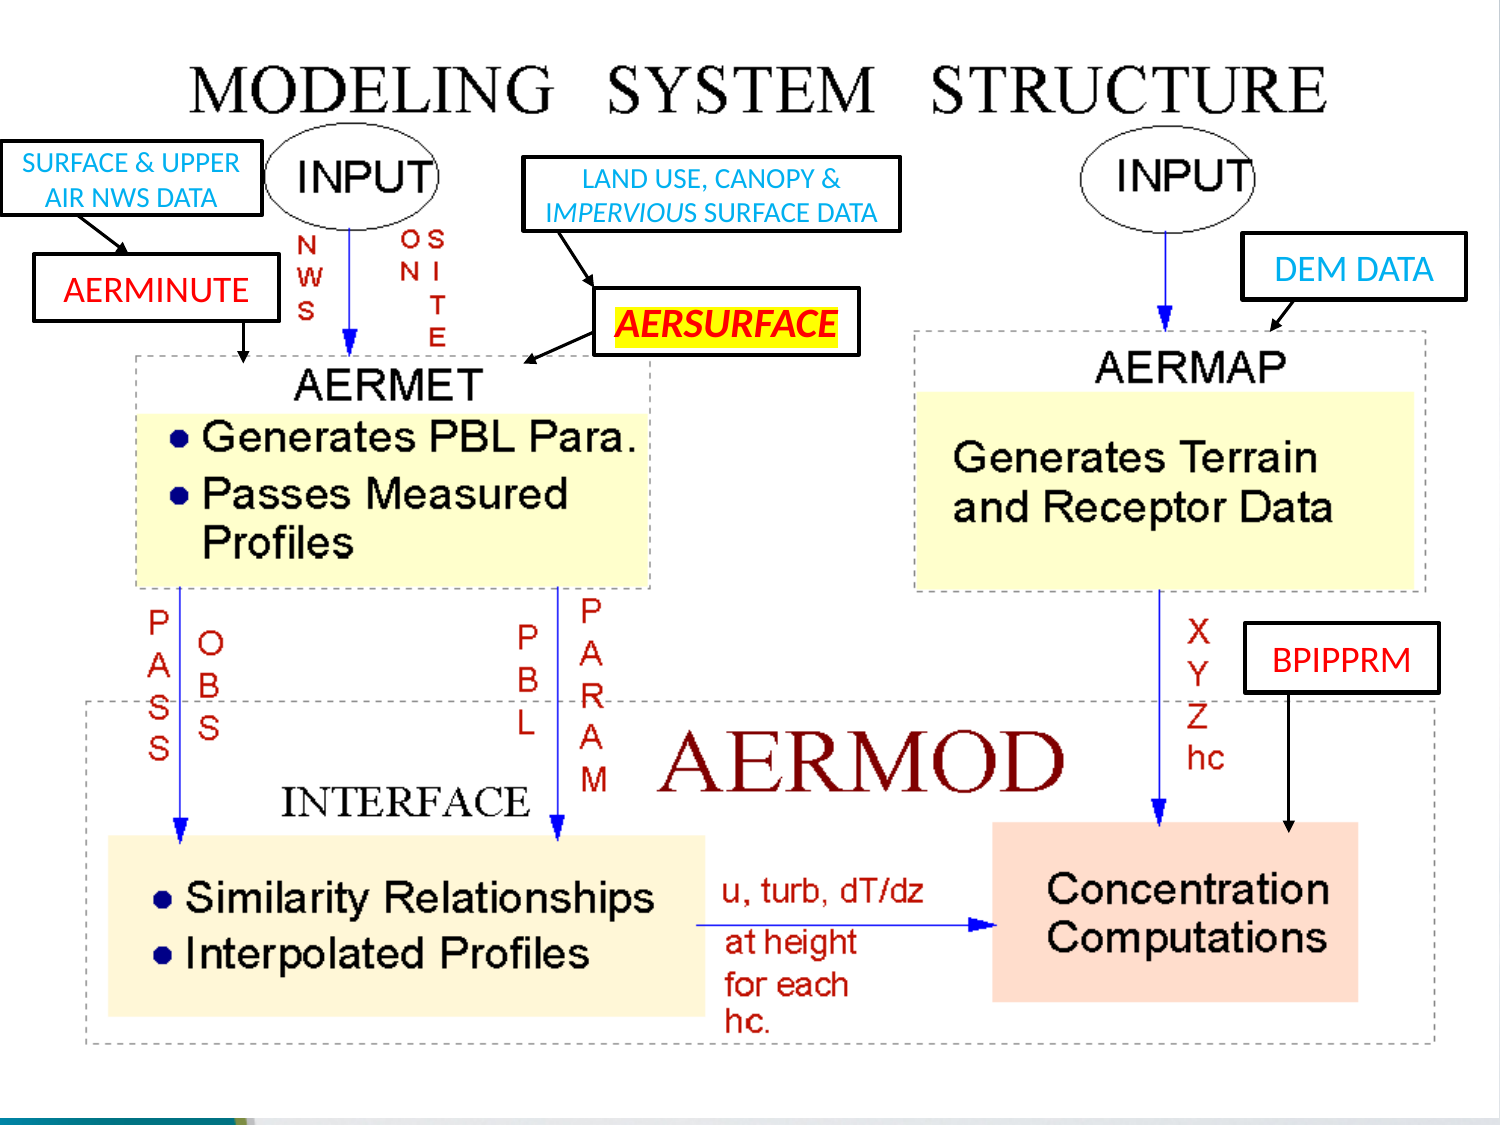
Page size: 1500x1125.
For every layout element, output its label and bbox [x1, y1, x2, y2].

picture [0, 0, 1500, 1125]
text_box [558, 232, 595, 288]
text_box [77, 214, 130, 255]
text_box [523, 331, 595, 364]
text_box [1269, 298, 1295, 333]
